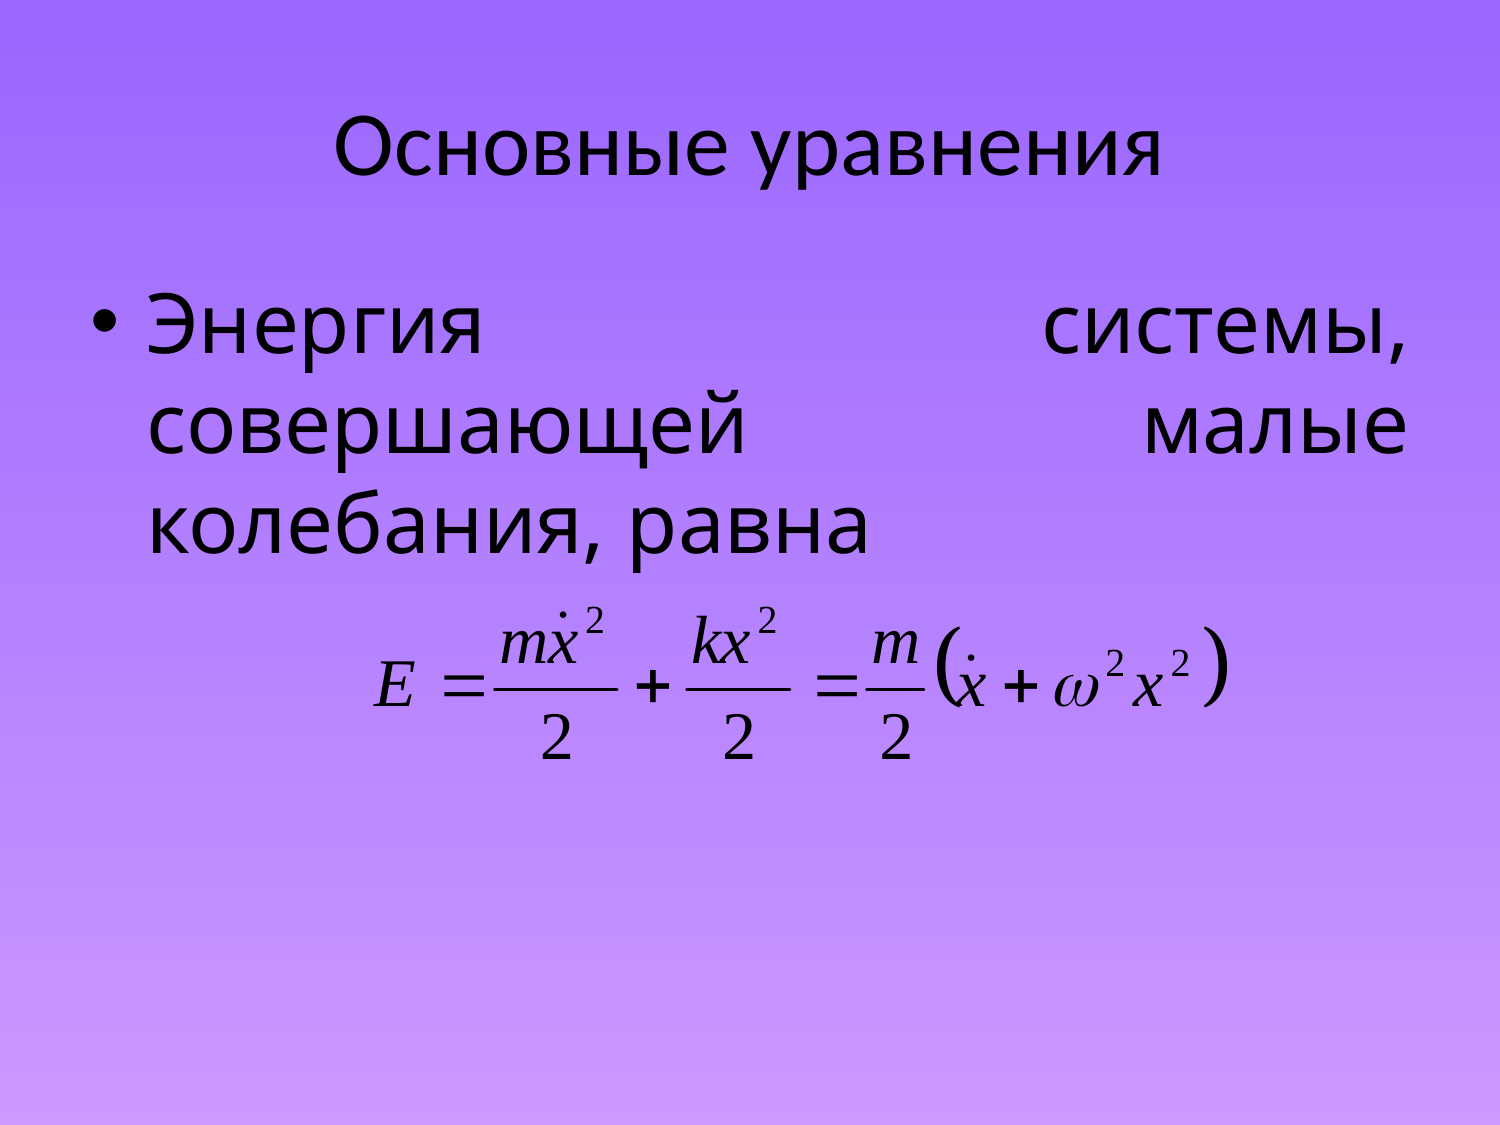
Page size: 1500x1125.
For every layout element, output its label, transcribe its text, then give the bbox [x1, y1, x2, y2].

list Энергия системы, совершающей малые колебания, равна [75, 262, 1425, 1005]
title Основные уравнения [75, 45, 1425, 233]
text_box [362, 587, 1228, 776]
